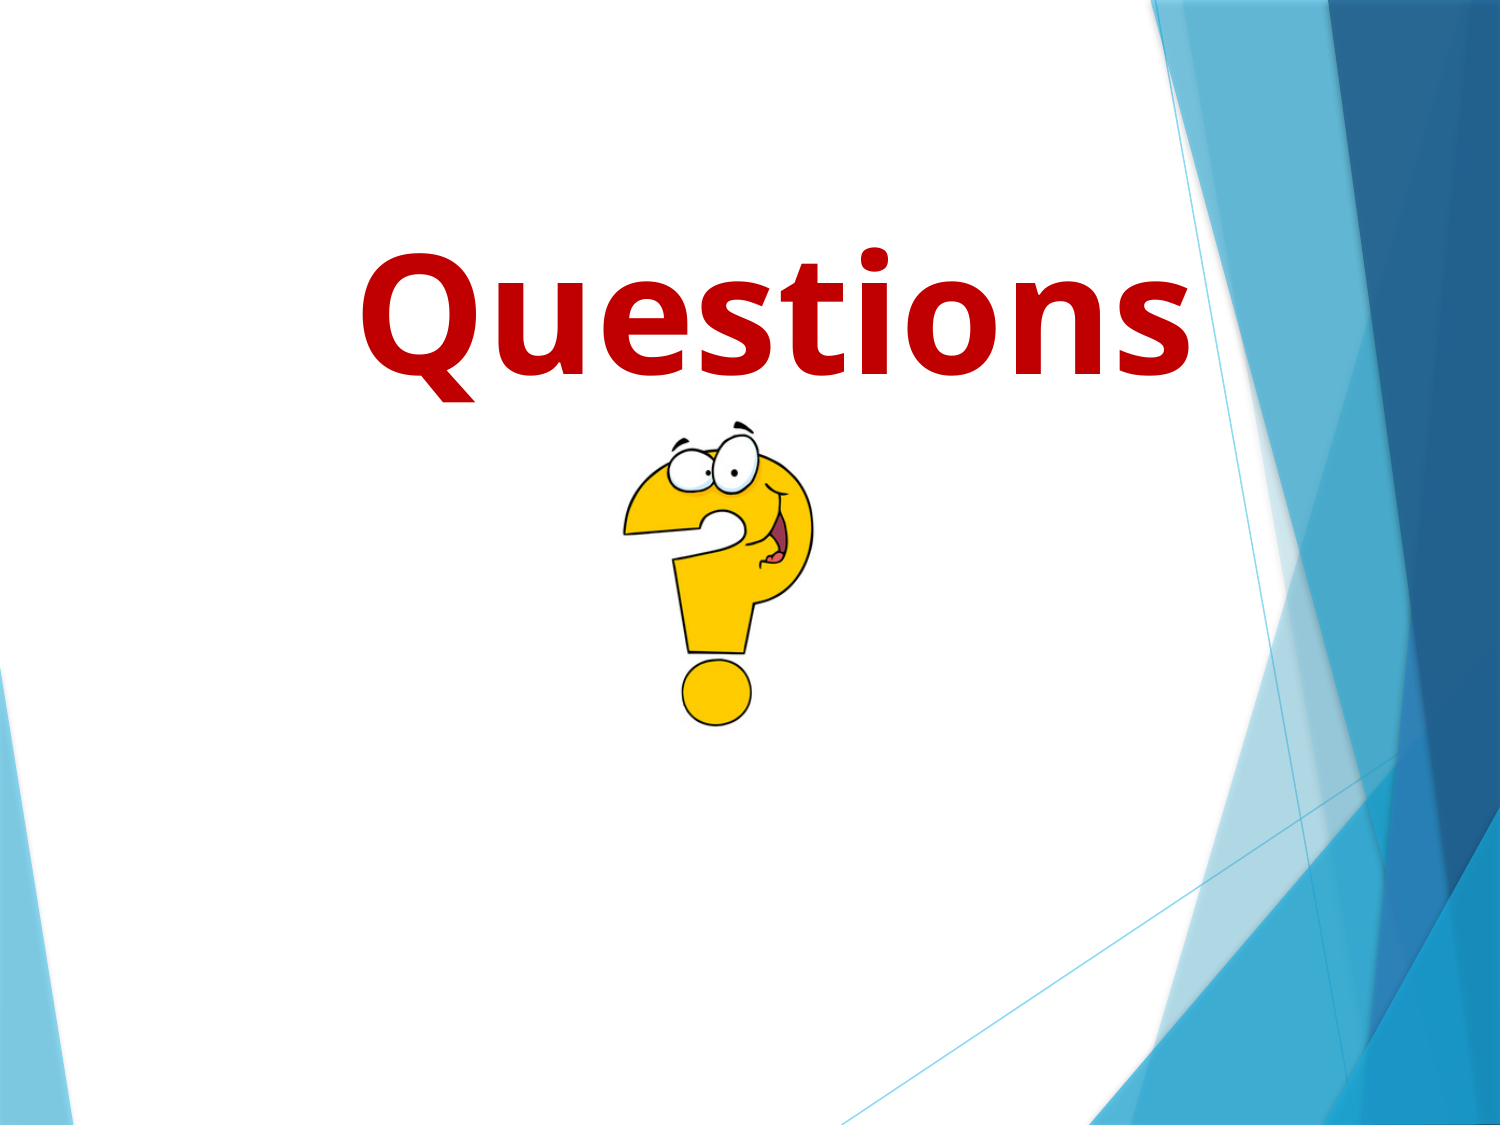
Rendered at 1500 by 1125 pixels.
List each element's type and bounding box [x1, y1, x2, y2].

picture [611, 411, 826, 735]
list [125, 200, 1425, 550]
